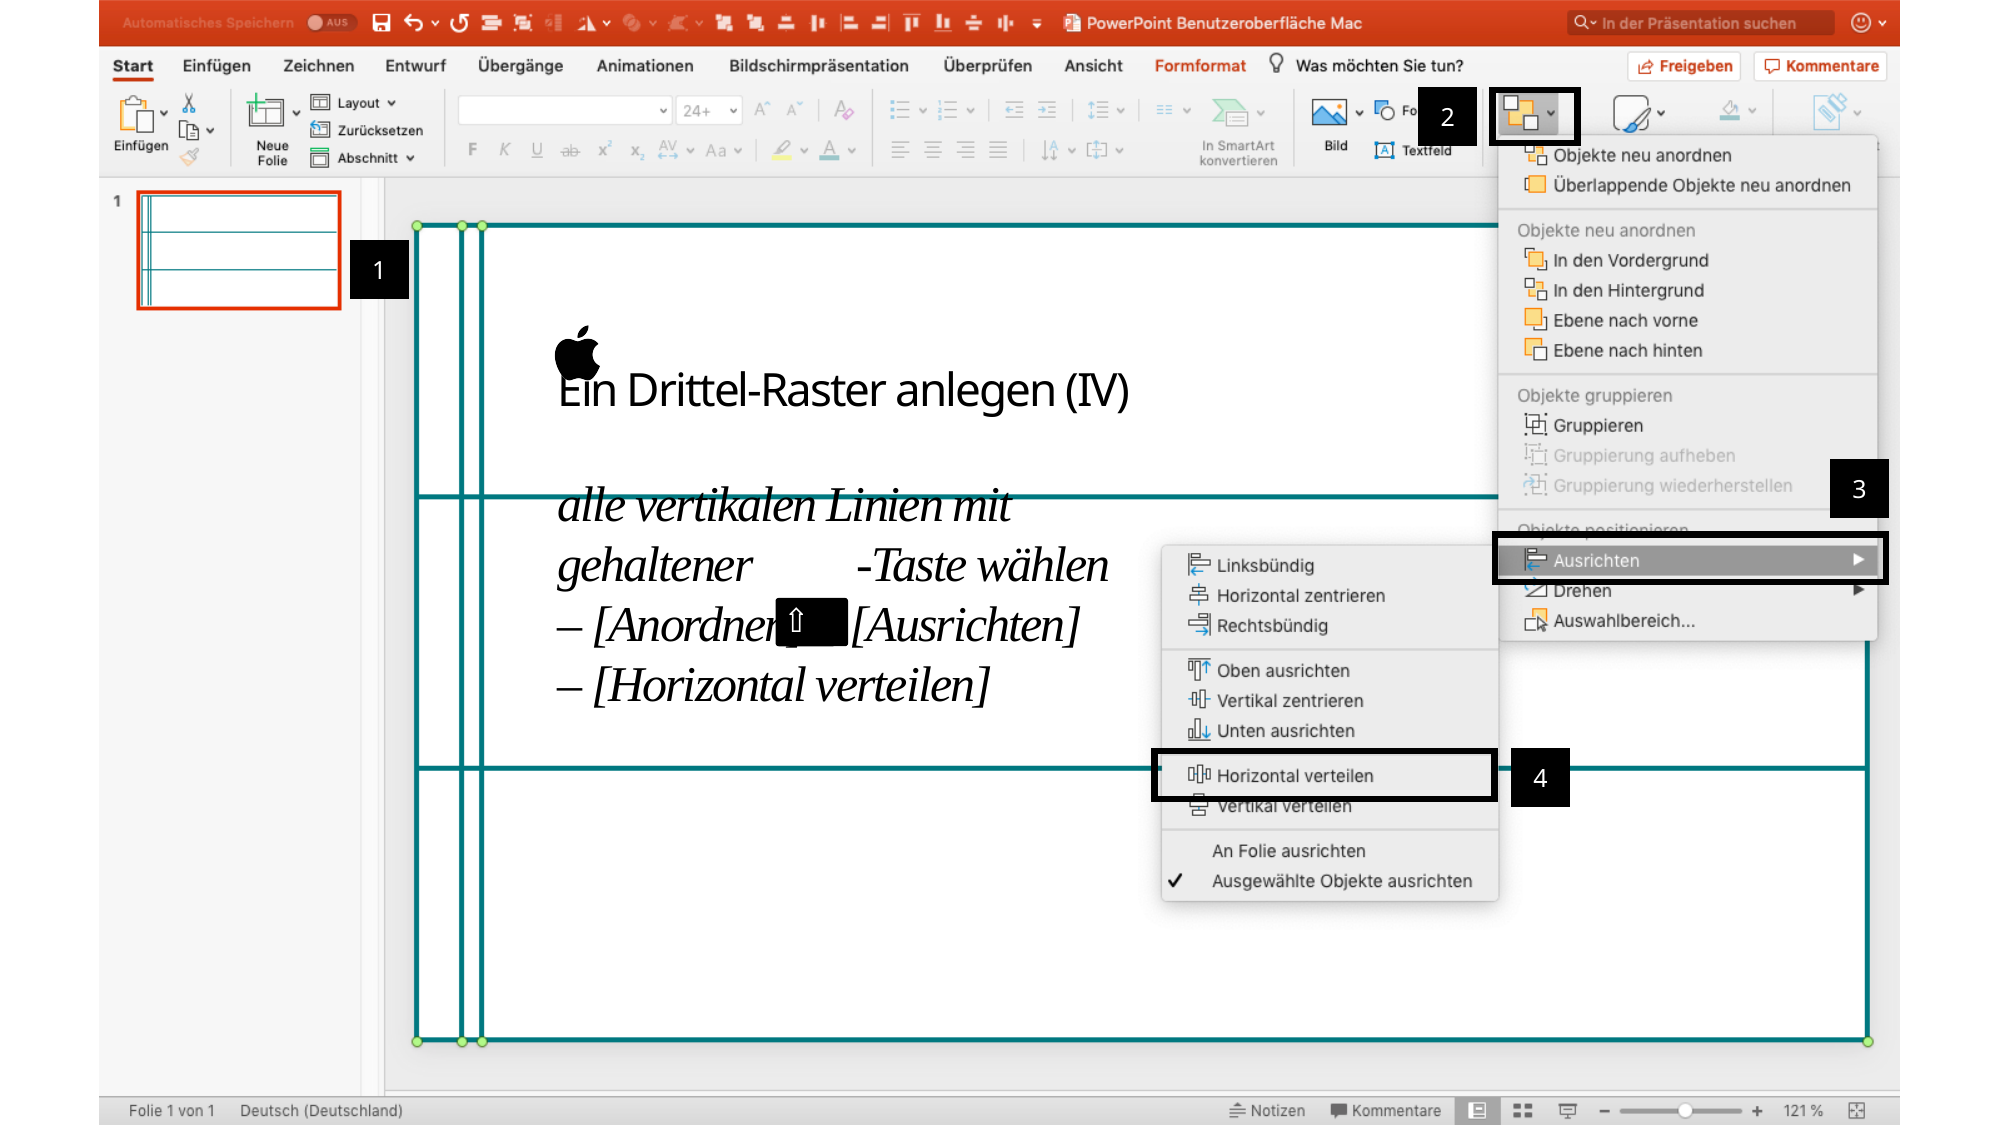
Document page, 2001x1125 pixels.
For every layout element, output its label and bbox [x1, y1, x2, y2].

text_box [99, 0, 1901, 1125]
